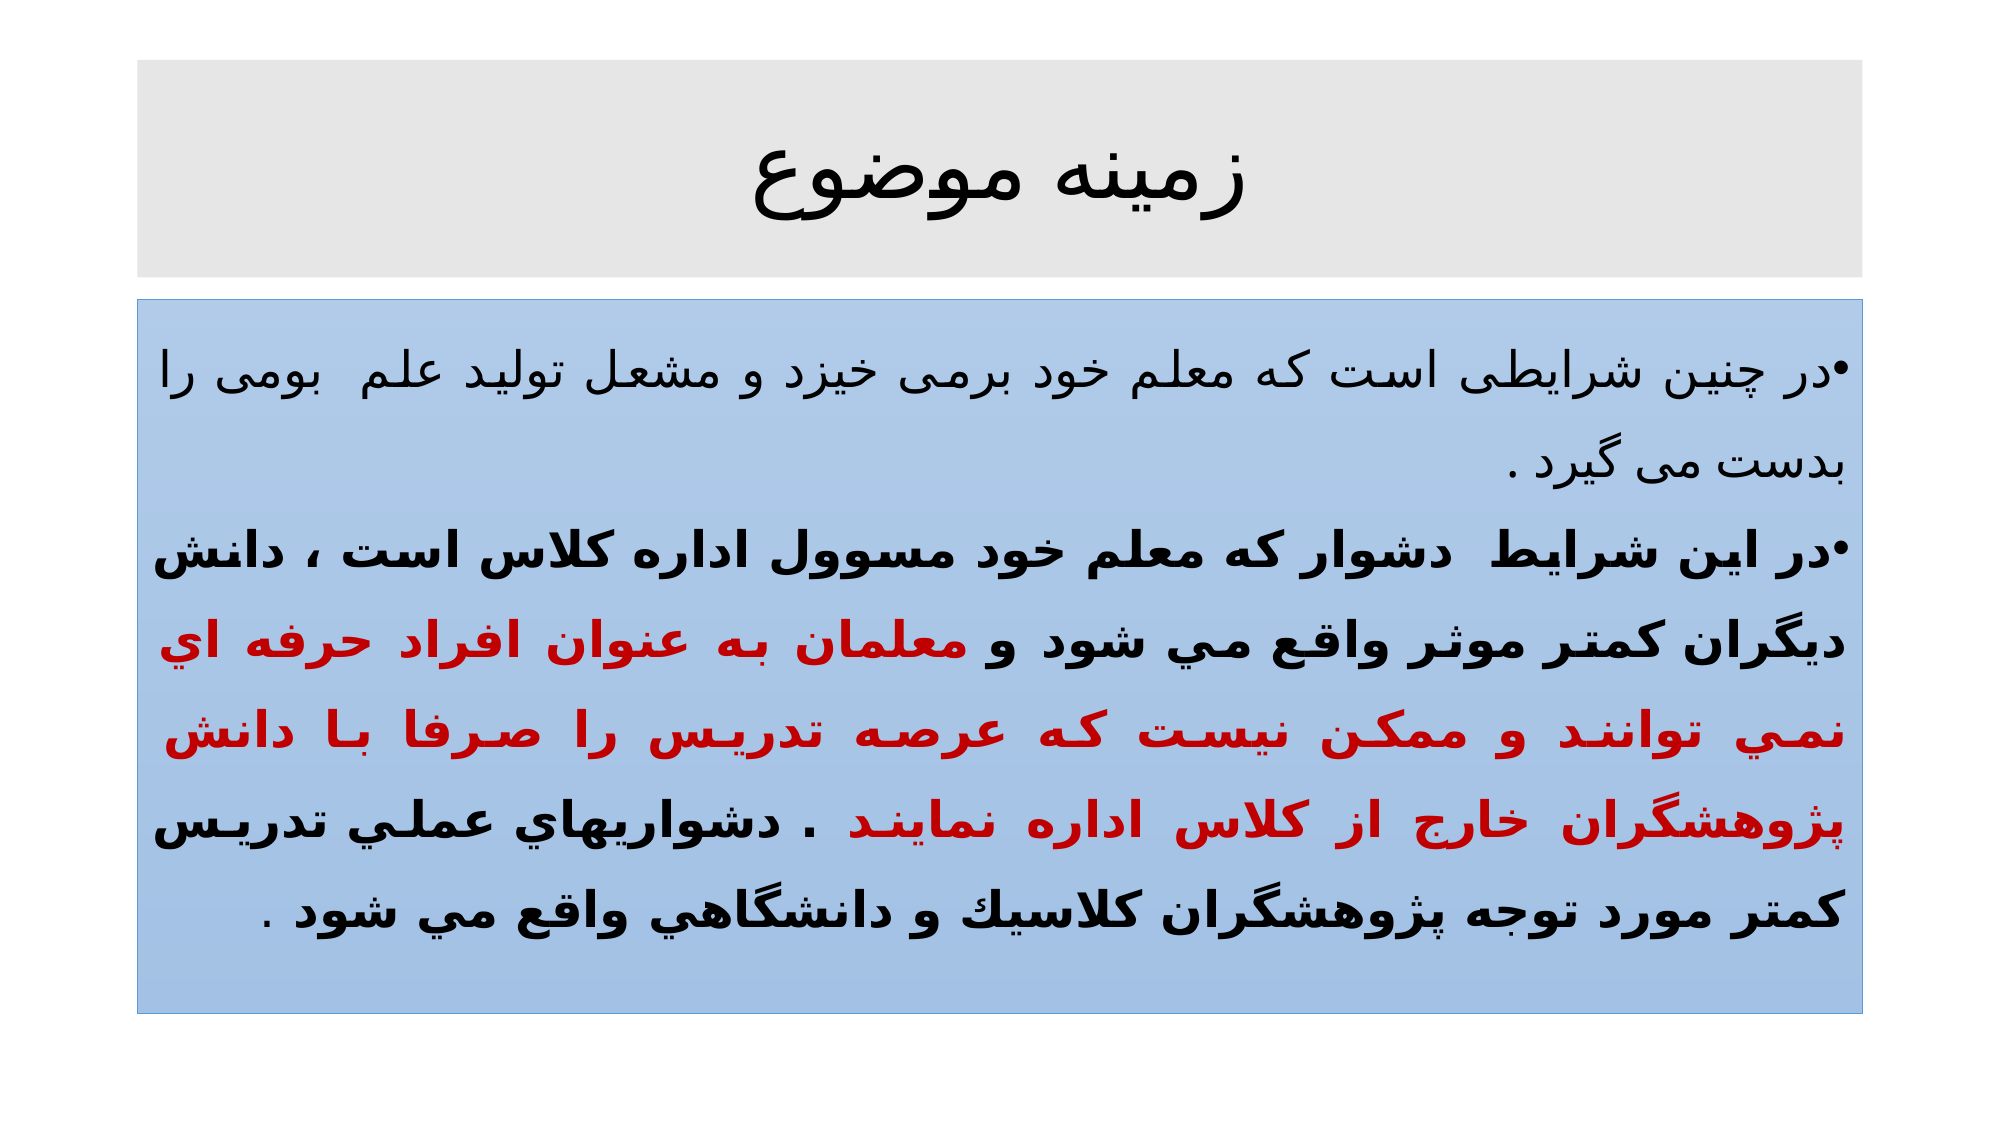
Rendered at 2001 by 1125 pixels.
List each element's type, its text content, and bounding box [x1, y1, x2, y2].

title زمینه موضوع [137, 59, 1863, 278]
list در چنین شرایطی است که معلم خود برمی خیزد و مشعل تولید علم بومی را بدست می گیرد . در اين شرايط دشوار كه معلم خود مسوول اداره كلاس است ، دانش ديگران کمتر موثر واقع مي شود و معلمان به عنوان افراد حرفه اي نمي توانند و ممكن نيست كه عرصه تدريس را صرفا با دانش پژوهشگران خارج از كلاس اداره نمايند . دشواريهاي عملي تدريس كمتر مورد توجه پژوهشگران كلاسيك و دانشگاهي واقع مي شود . [137, 299, 1863, 1014]
